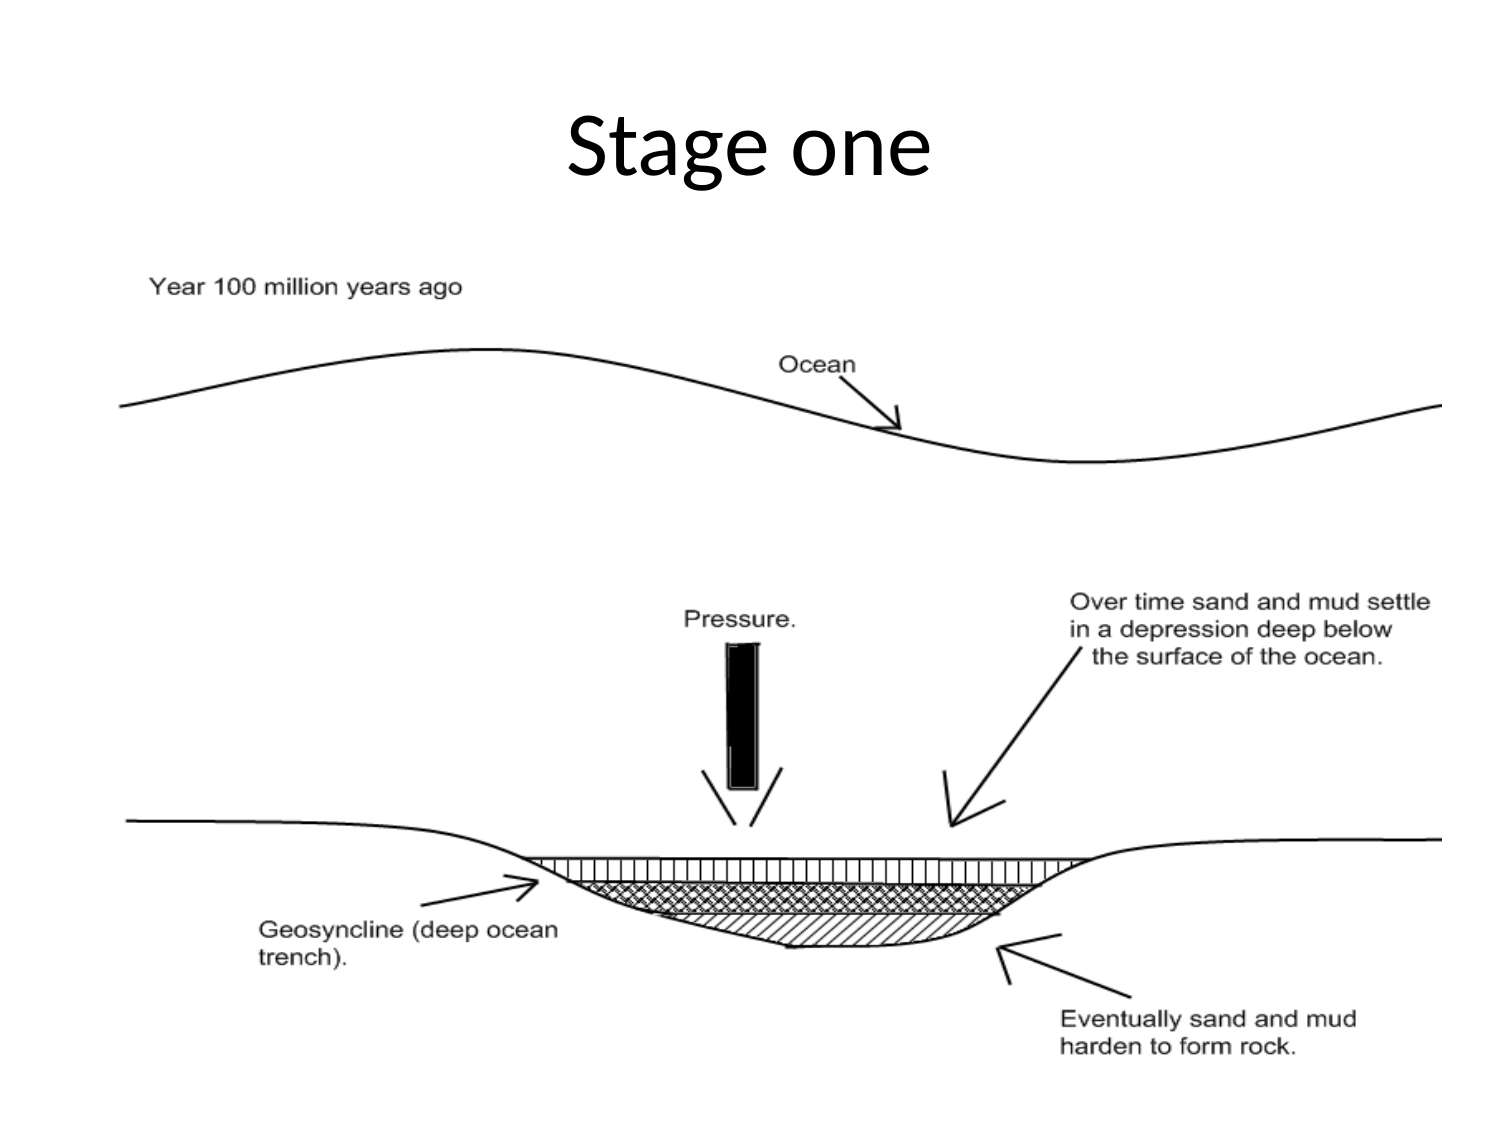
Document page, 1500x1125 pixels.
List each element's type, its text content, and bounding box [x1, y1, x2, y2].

title Stage one [75, 45, 1425, 233]
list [116, 262, 1442, 1125]
